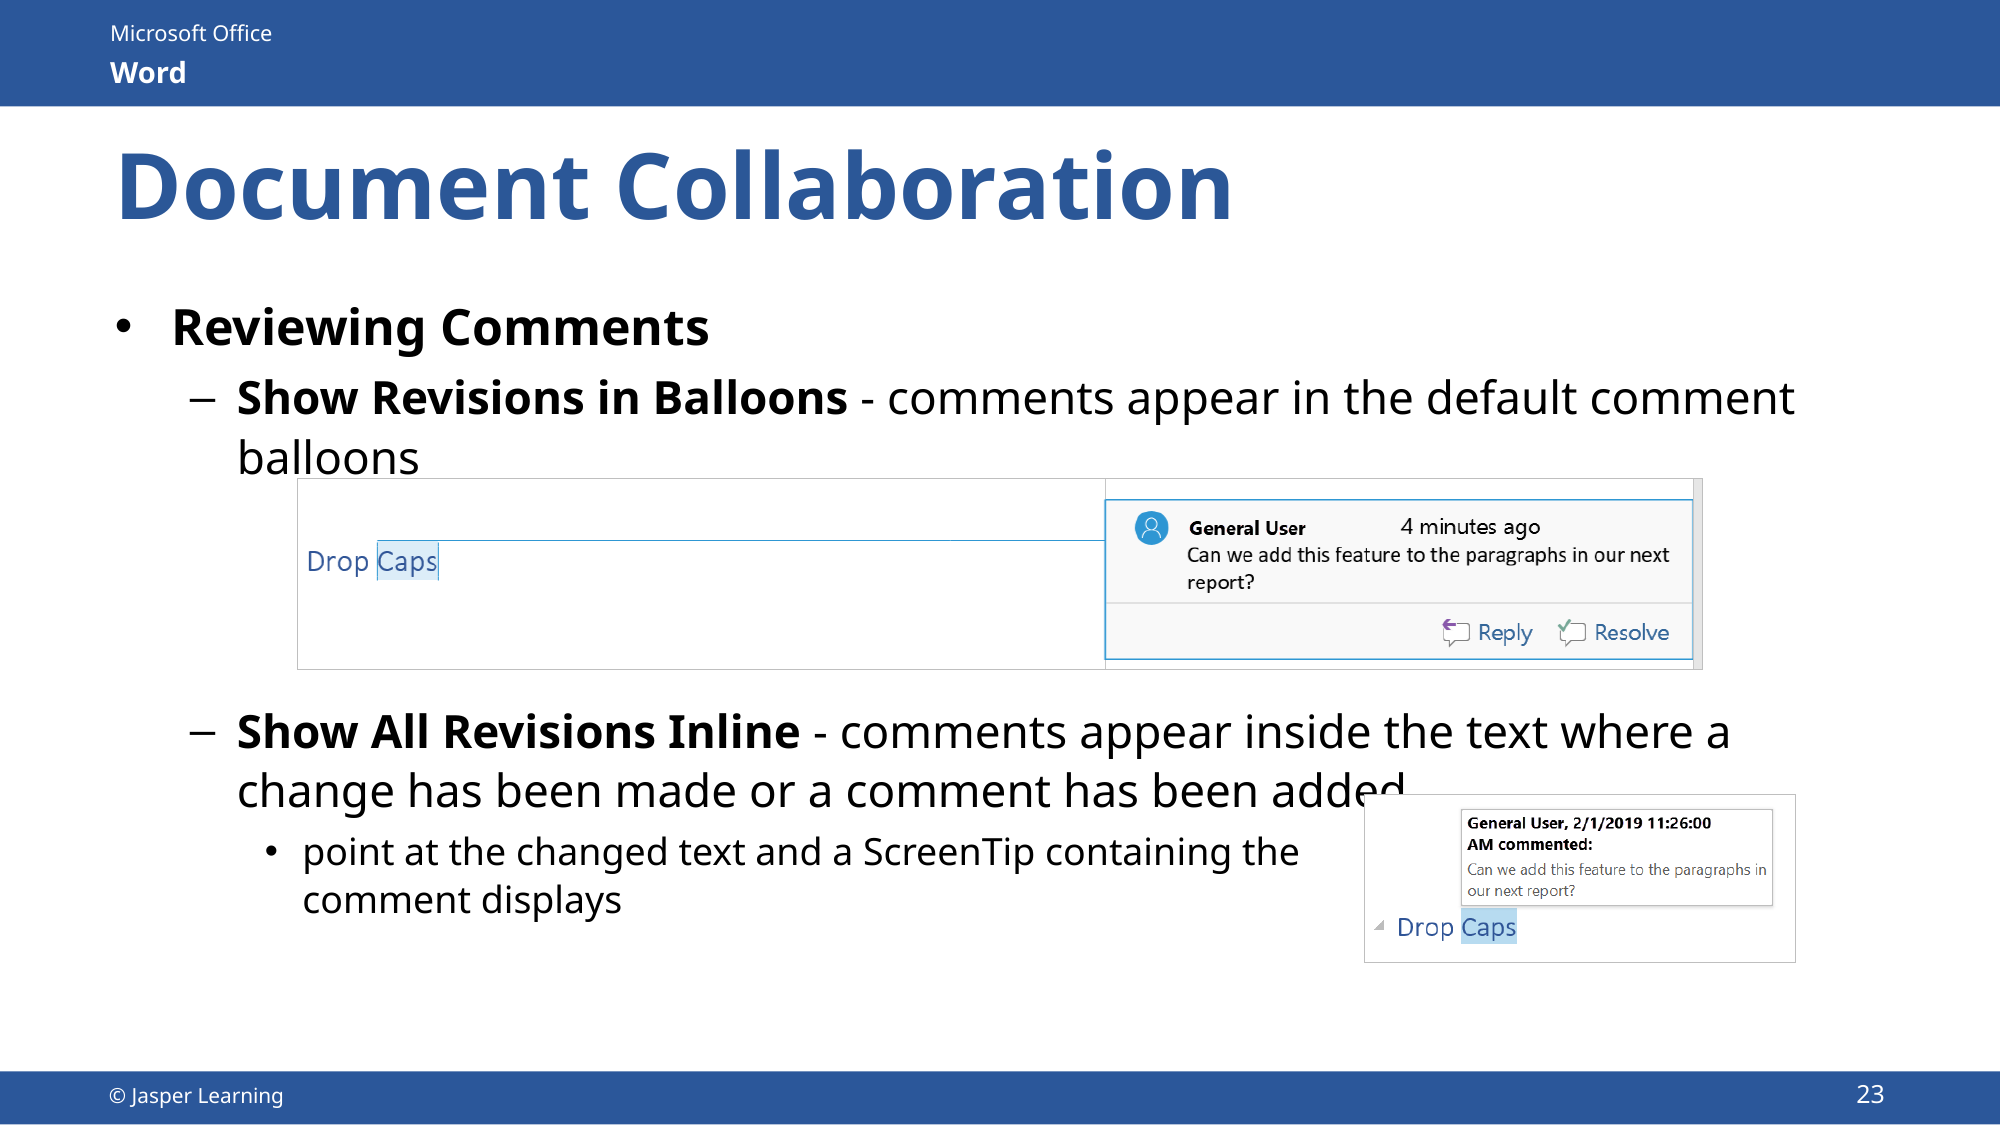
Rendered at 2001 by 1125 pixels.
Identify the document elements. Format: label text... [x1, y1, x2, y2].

title Document Collaboration [99, 118, 1866, 248]
list Reviewing Comments Show Revisions in Balloons - comments appear in the default comment balloons Show All Revisions Inline - comments appear inside the text where a change has been made or a comment has been added point at the changed text and a ScreenTip containing the comment displays [99, 283, 1900, 1026]
slide_number 23 [1433, 1065, 1900, 1125]
picture [297, 478, 1703, 670]
picture [1363, 794, 1796, 963]
footer © Jasper Learning [94, 1066, 769, 1125]
